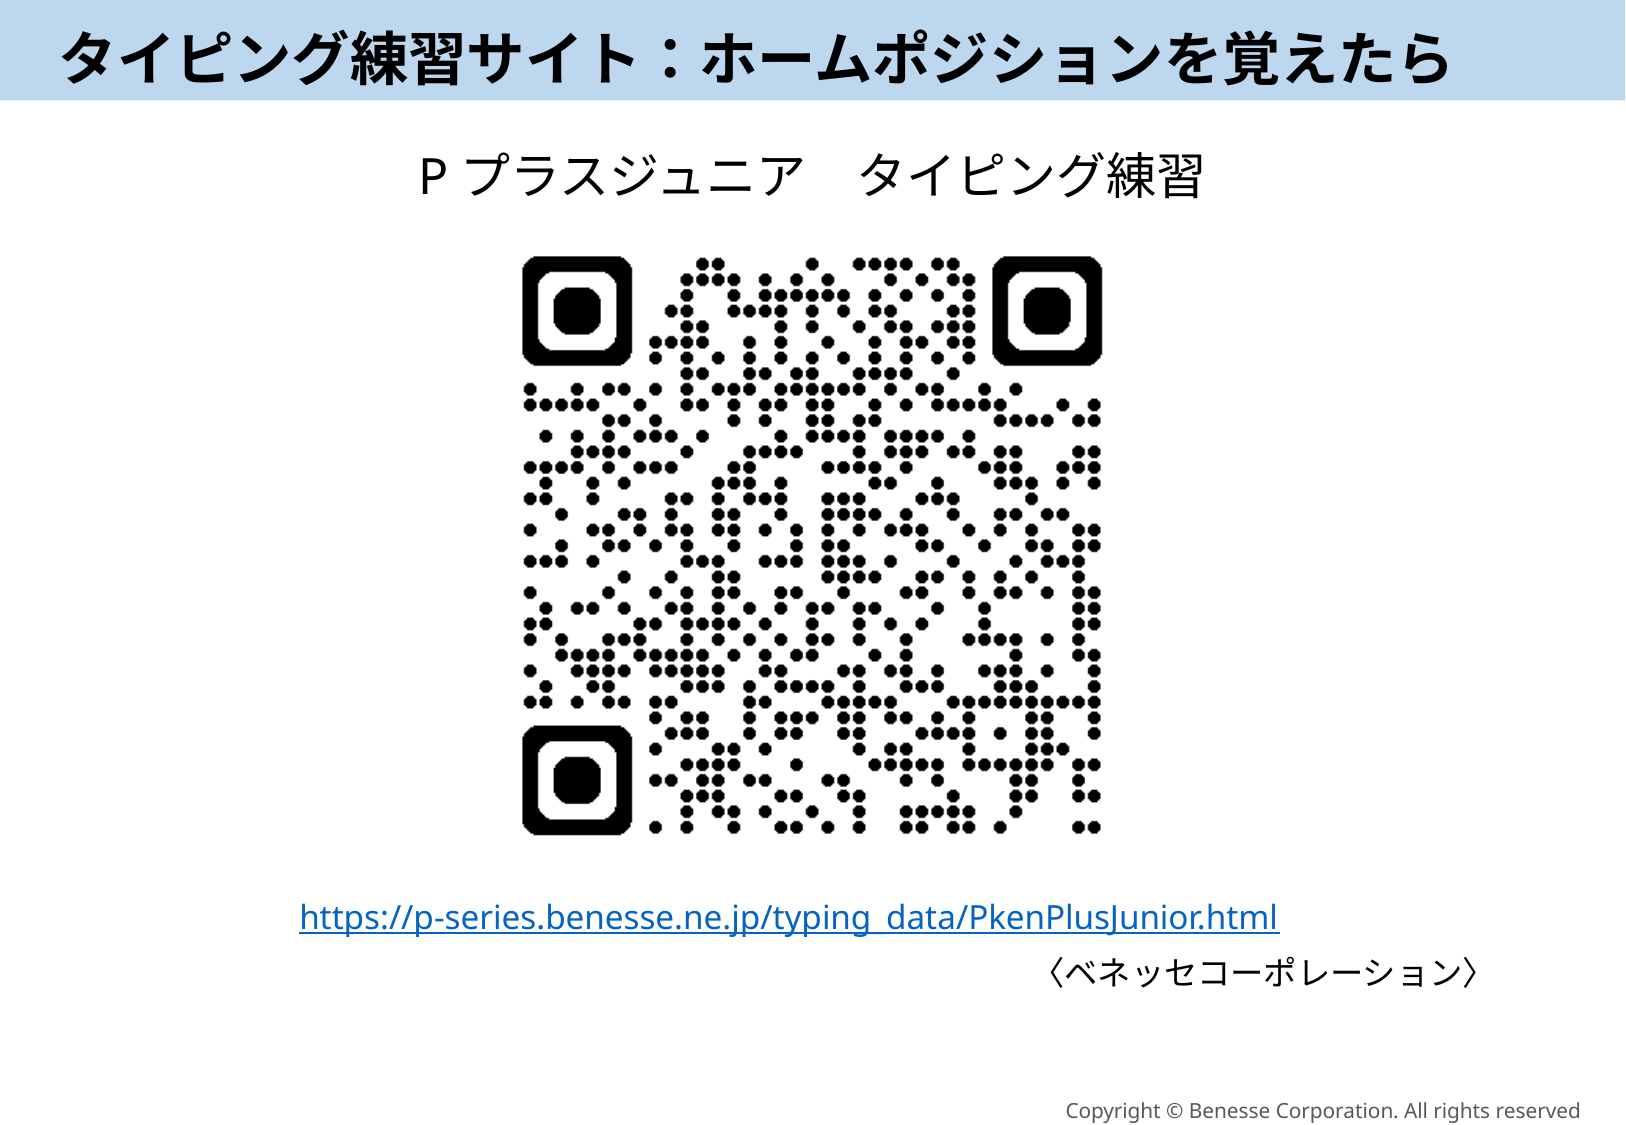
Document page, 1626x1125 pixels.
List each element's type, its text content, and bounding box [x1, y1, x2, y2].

list Pプラスジュニア タイピング練習 [165, 144, 1460, 245]
picture [506, 244, 1129, 863]
text_box https://p-series.benesse.ne.jp/typing_data/PkenPlusJunior.html 〈ベネッセコーポレーション〉 [67, 889, 1511, 1070]
title タイピング練習サイト：ホームポジションを覚えたら [0, 0, 1625, 101]
